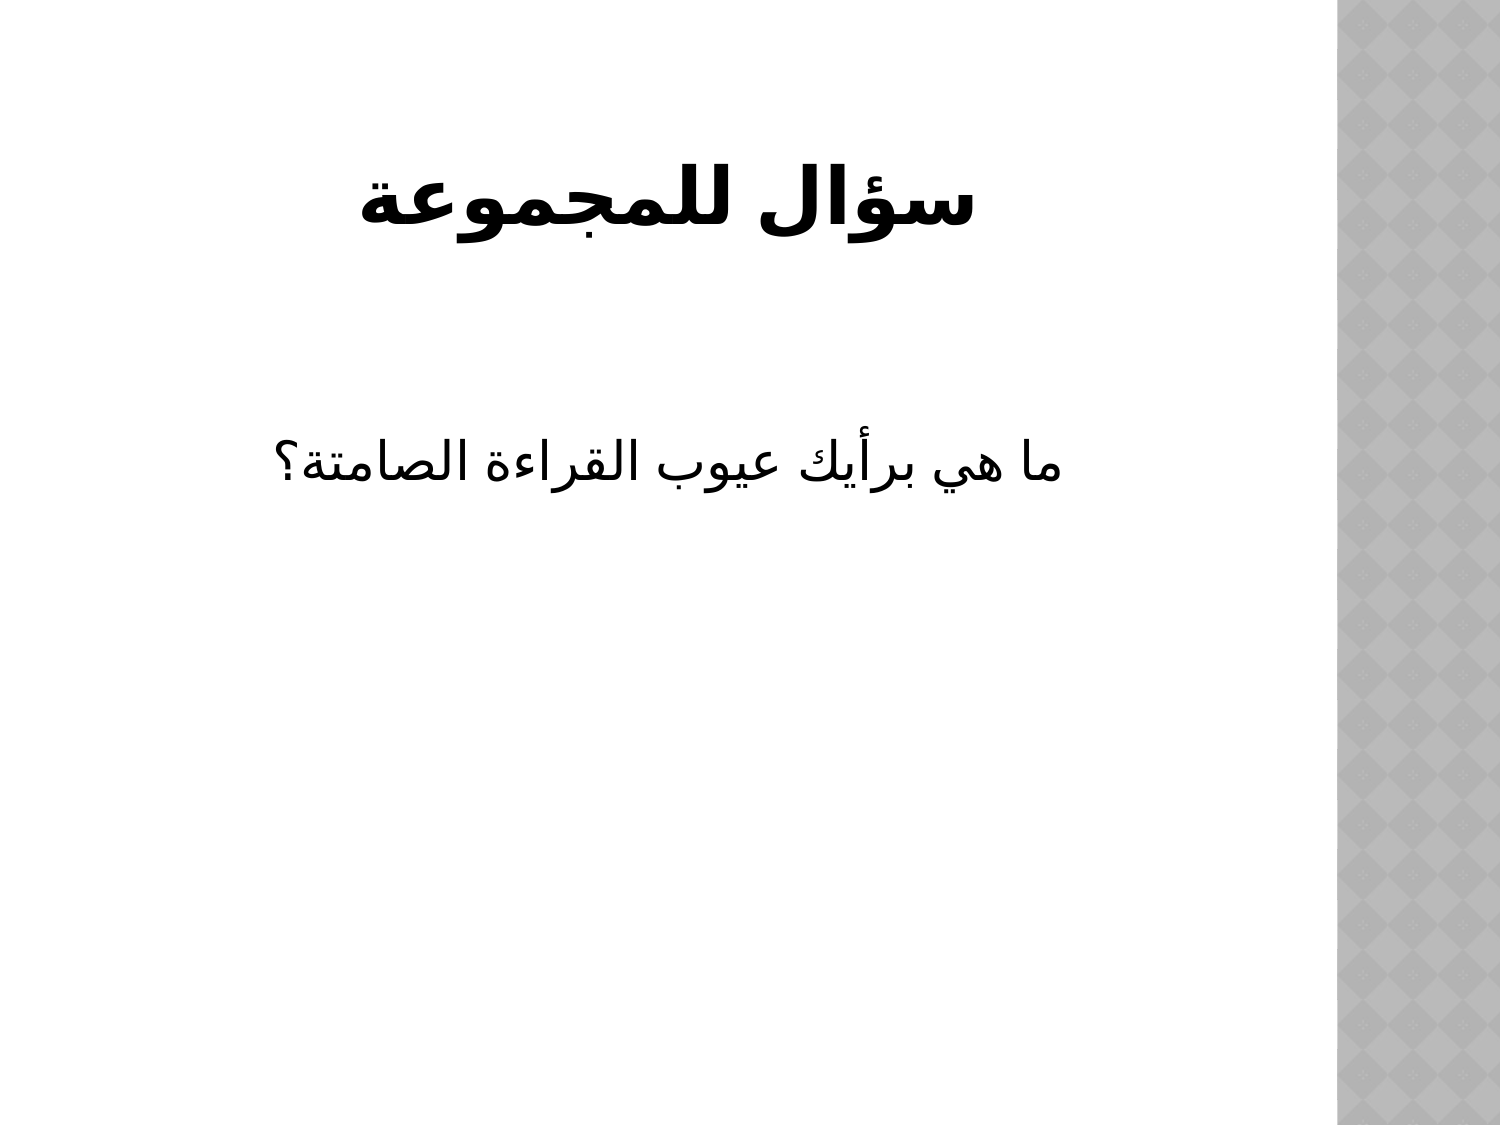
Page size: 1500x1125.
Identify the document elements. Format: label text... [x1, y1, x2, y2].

title سؤال للمجموعة [75, 52, 1263, 240]
list ما هي برأيك عيوب القراءة الصامتة؟ [75, 264, 1263, 1059]
